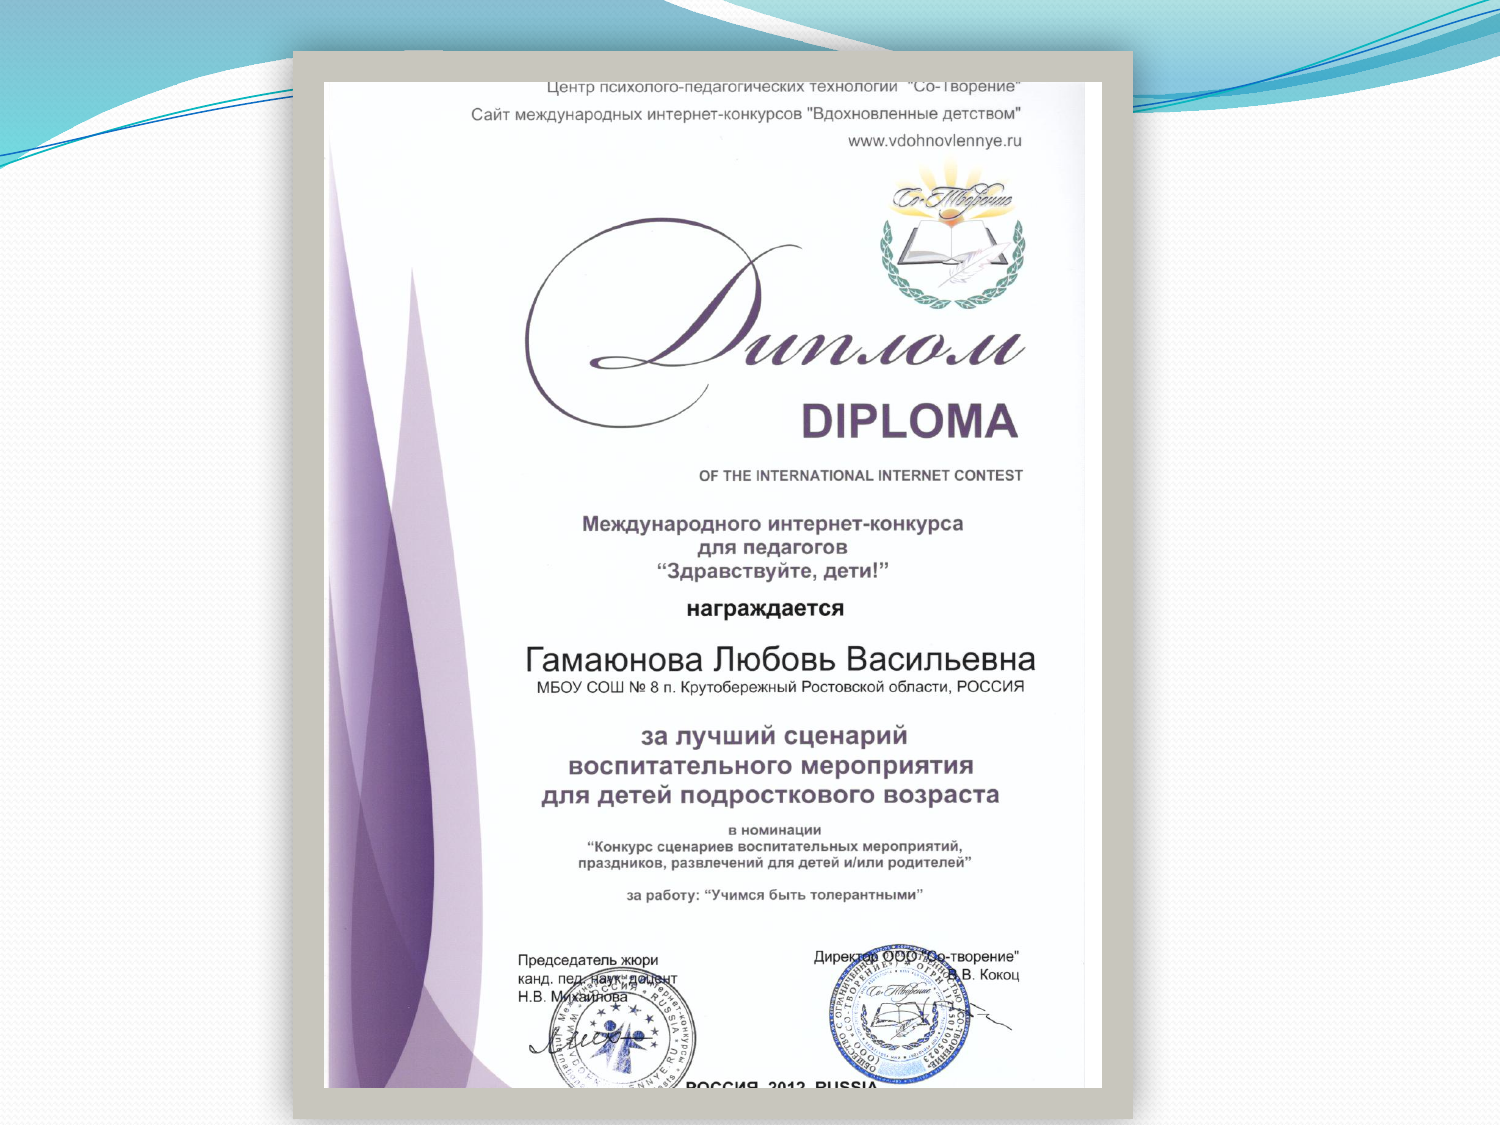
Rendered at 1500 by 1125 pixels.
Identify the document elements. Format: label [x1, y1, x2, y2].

list [323, 81, 1102, 1089]
